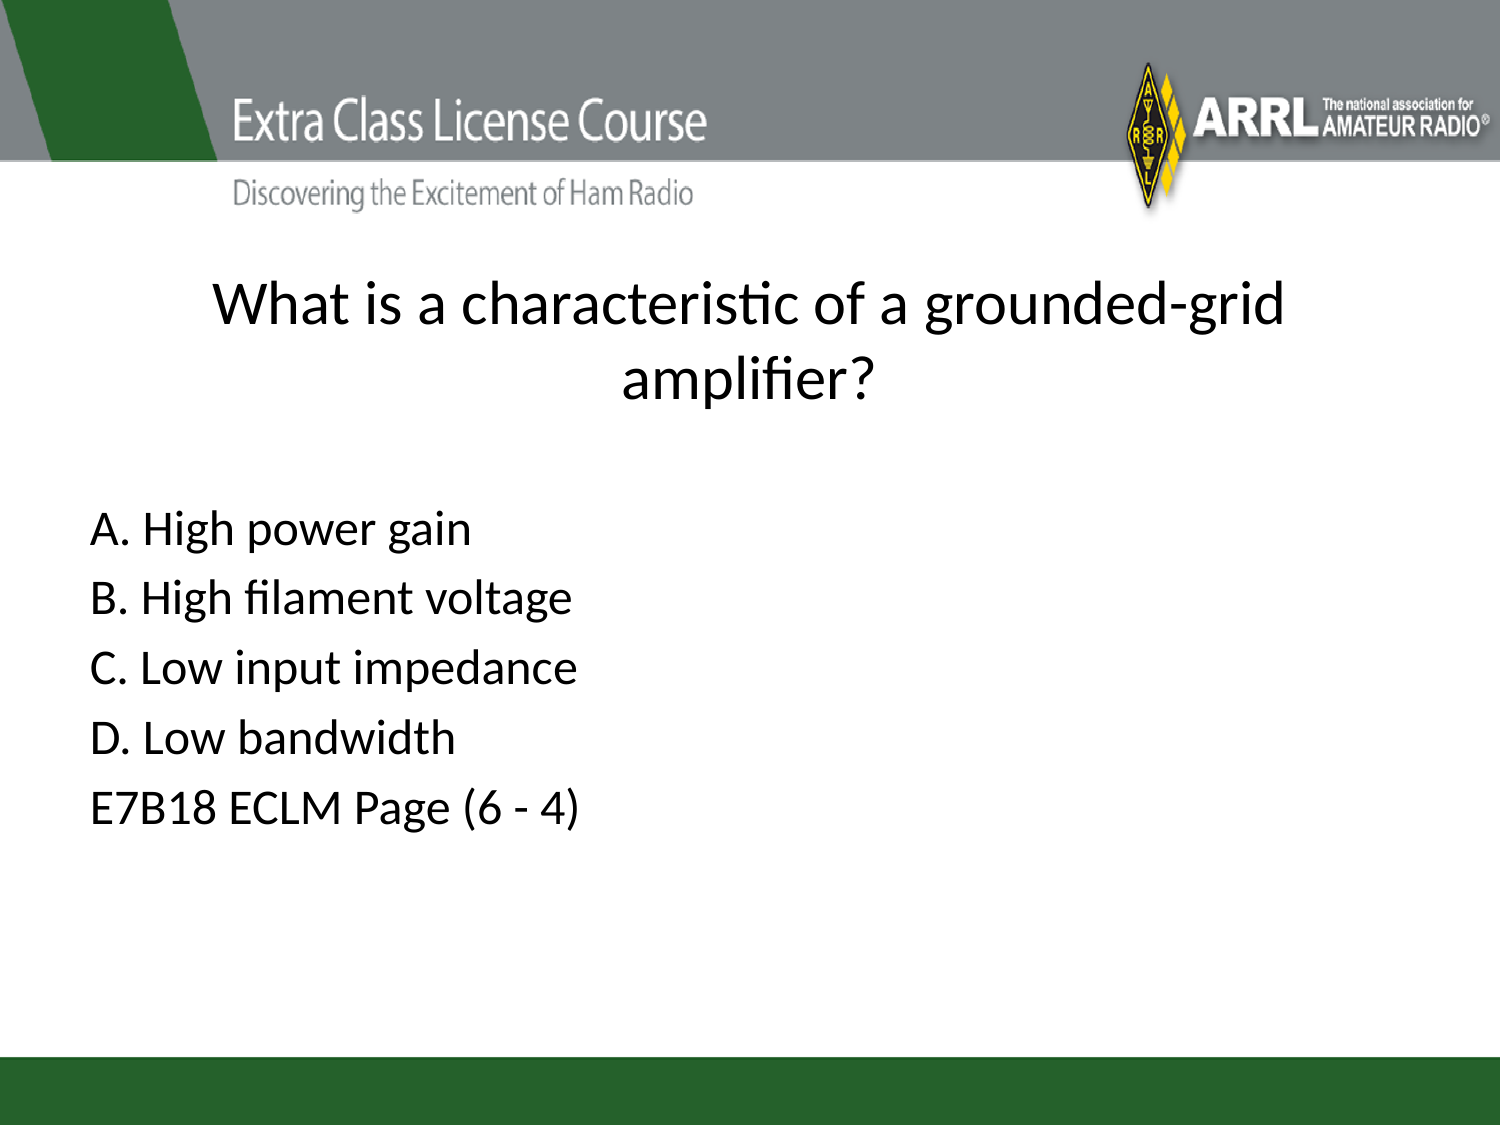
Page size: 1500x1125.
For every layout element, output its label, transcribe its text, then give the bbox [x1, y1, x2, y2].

picture [0, 0, 1500, 1125]
list A. High power gain B. High filament voltage C. Low input impedance D. Low bandwidth E7B18 ECLM Page (6 - 4) [75, 487, 1425, 1005]
title What is a characteristic of a grounded-grid amplifier? [75, 254, 1425, 435]
